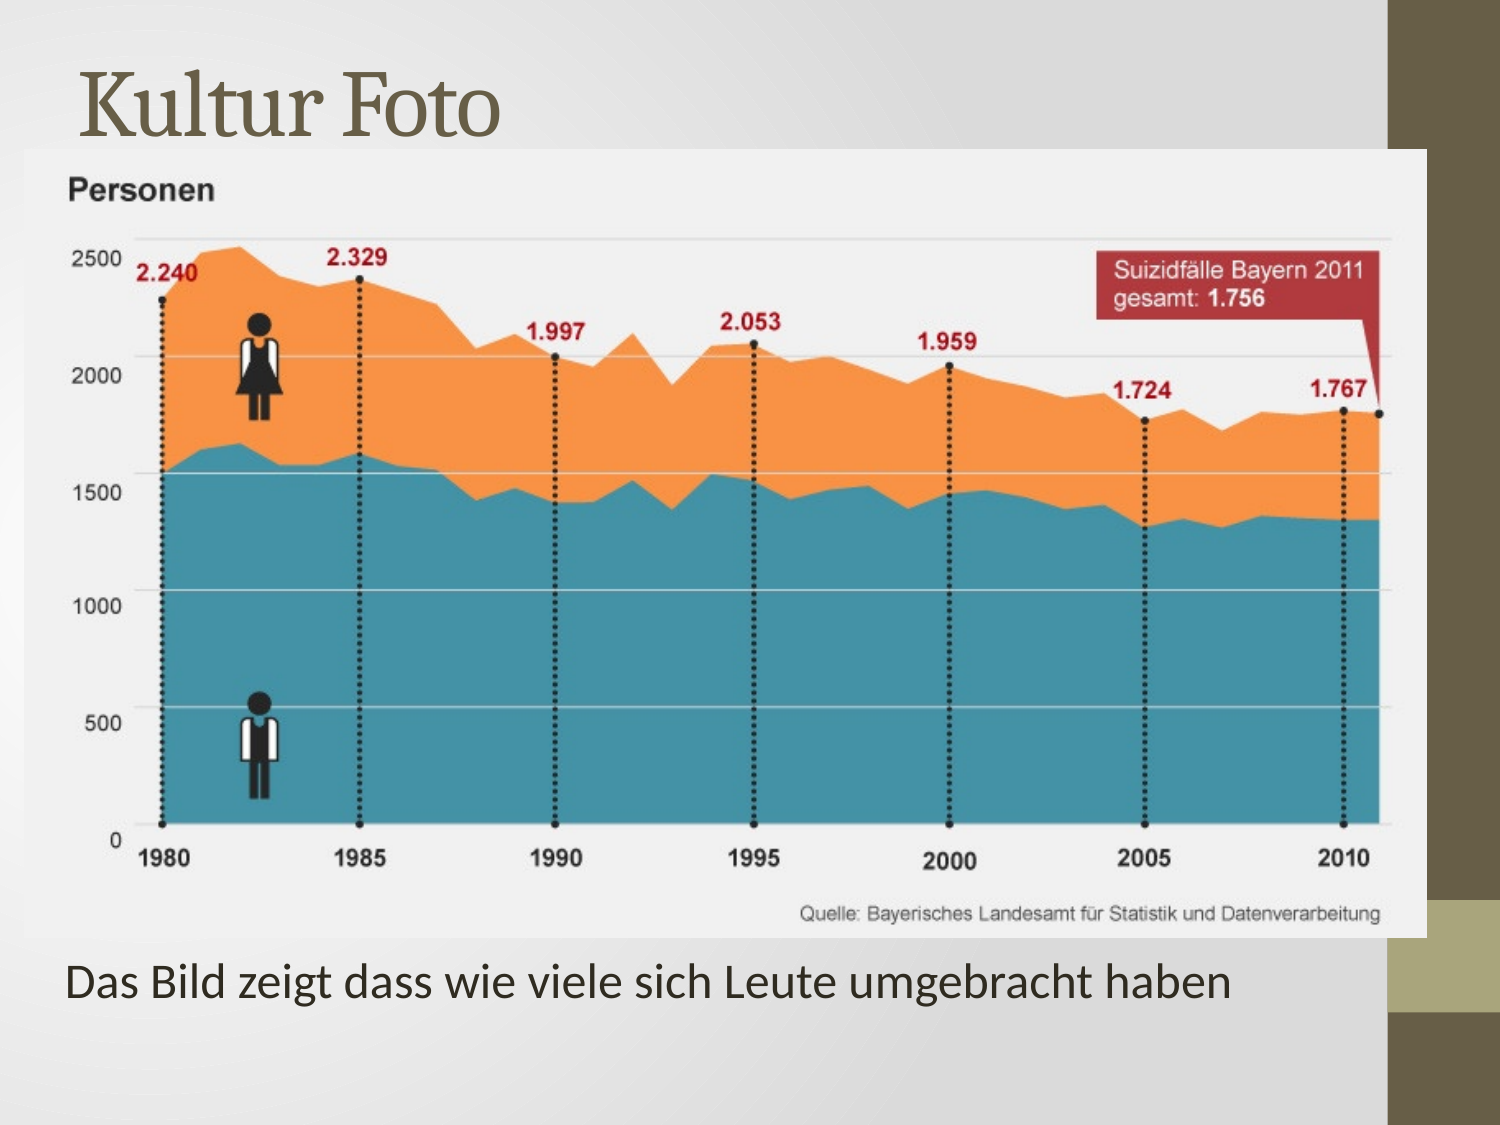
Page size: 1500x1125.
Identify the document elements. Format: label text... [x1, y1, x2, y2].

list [24, 149, 1427, 938]
text_box Das Bild zeigt dass wie viele sich Leute umgebracht haben [49, 944, 1413, 1016]
title Kultur Foto [62, 4, 1313, 142]
